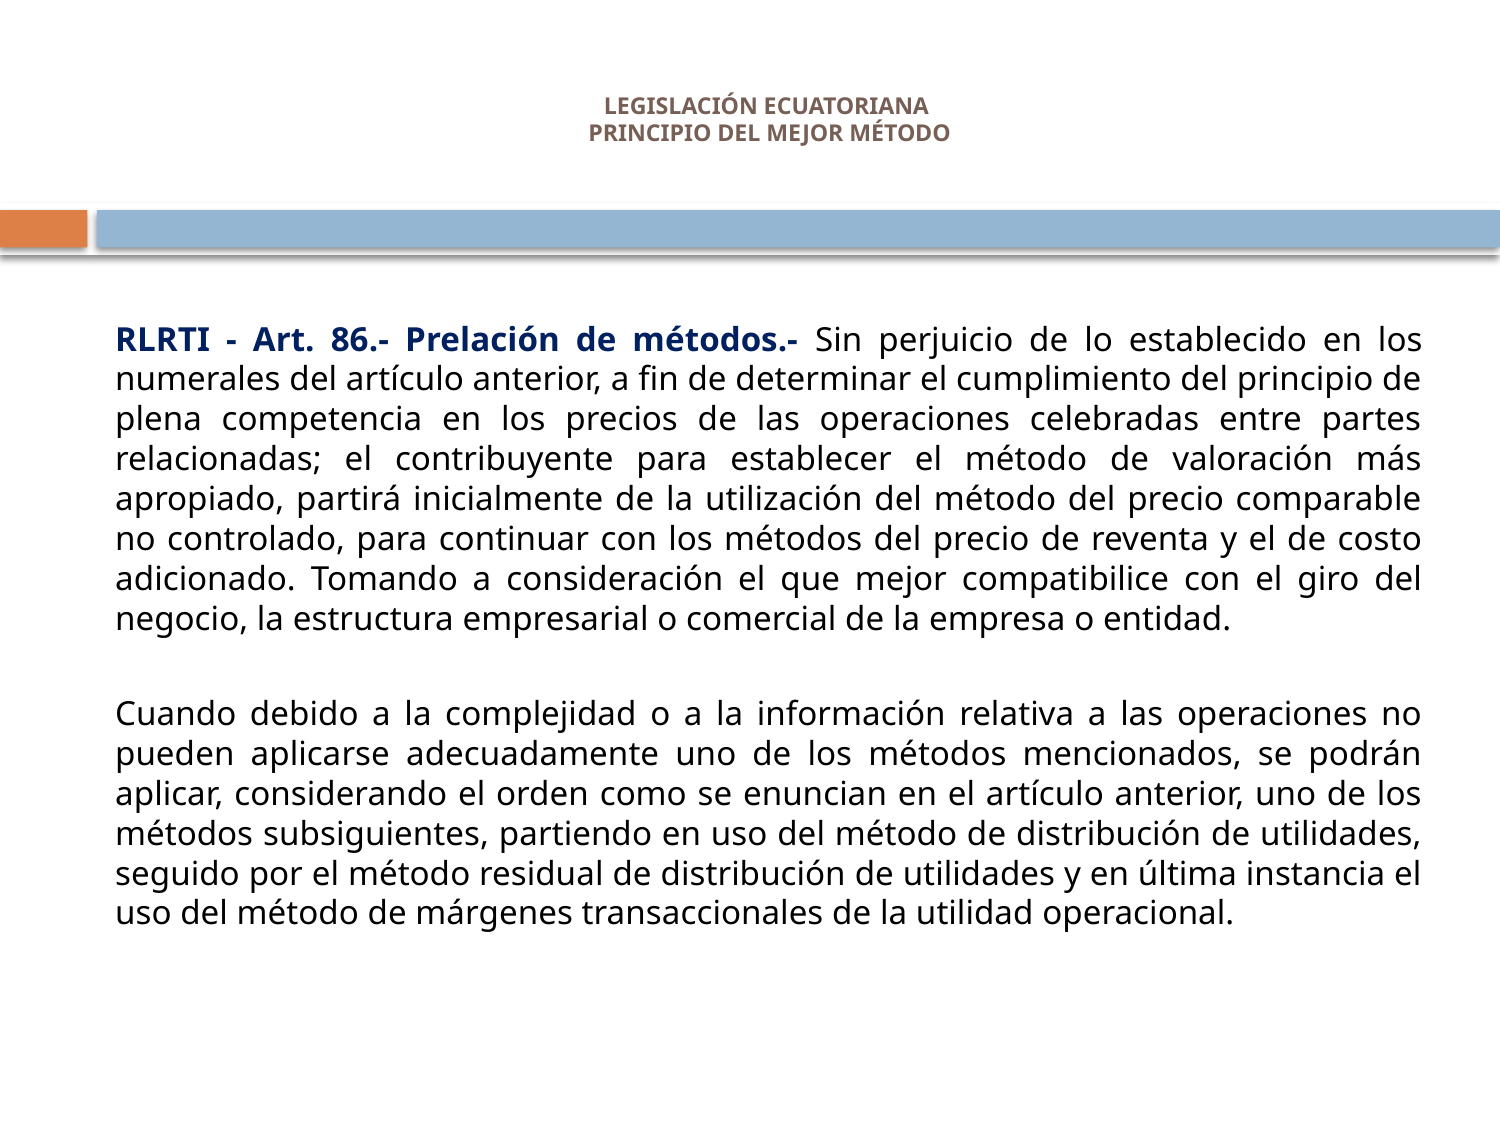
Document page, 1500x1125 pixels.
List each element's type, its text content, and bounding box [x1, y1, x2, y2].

list RLRTI - Art. 86.- Prelación de métodos.- Sin perjuicio de lo establecido en los numerales del artículo anterior, a fin de determinar el cumplimiento del principio de plena competencia en los precios de las operaciones celebradas entre partes relacionadas; el contribuyente para establecer el método de valoración más apropiado, partirá inicialmente de la utilización del método del precio comparable no controlado, para continuar con los métodos del precio de reventa y el de costo adicionado. Tomando a consideración el que mejor compatibilice con el giro del negocio, la estructura empresarial o comercial de la empresa o entidad. Cuando debido a la complejidad o a la información relativa a las operaciones no pueden aplicarse adecuadamente uno de los métodos mencionados, se podrán aplicar, considerando el orden como se enuncian en el artículo anterior, uno de los métodos subsiguientes, partiendo en uso del método de distribución de utilidades, seguido por el método residual de distribución de utilidades y en última instancia el uso del método de márgenes transaccionales de la utilidad operacional. [100, 262, 1438, 1000]
title LEGISLACIÓN ECUATORIANA PRINCIPIO DEL MEJOR MÉTODO [100, 37, 1438, 200]
